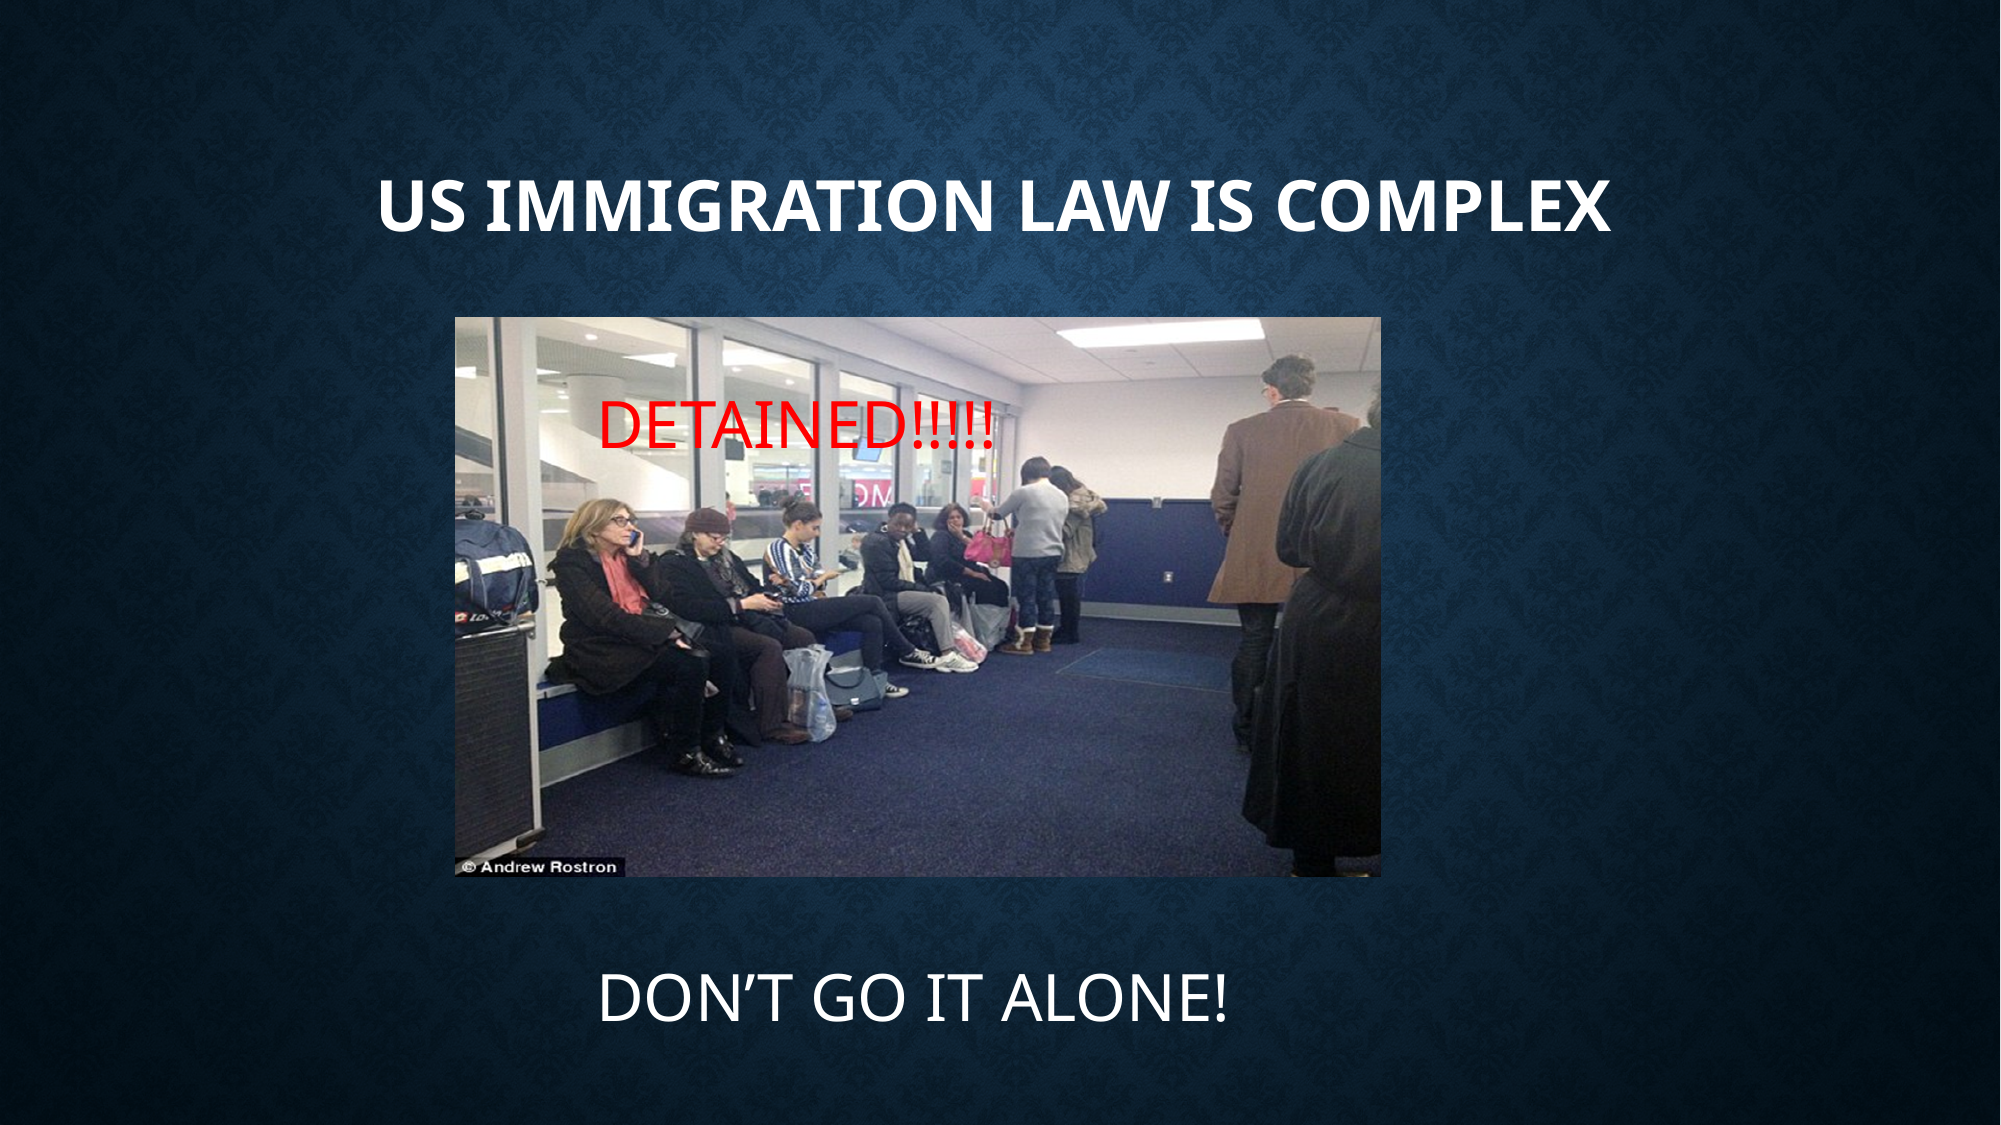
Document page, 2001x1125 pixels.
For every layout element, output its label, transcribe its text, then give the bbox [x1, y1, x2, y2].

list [454, 316, 1382, 877]
list DETAINED!!!!! DON’T GO IT ALONE! [581, 360, 1418, 1047]
title Us immigration law is complex [144, 99, 1844, 318]
